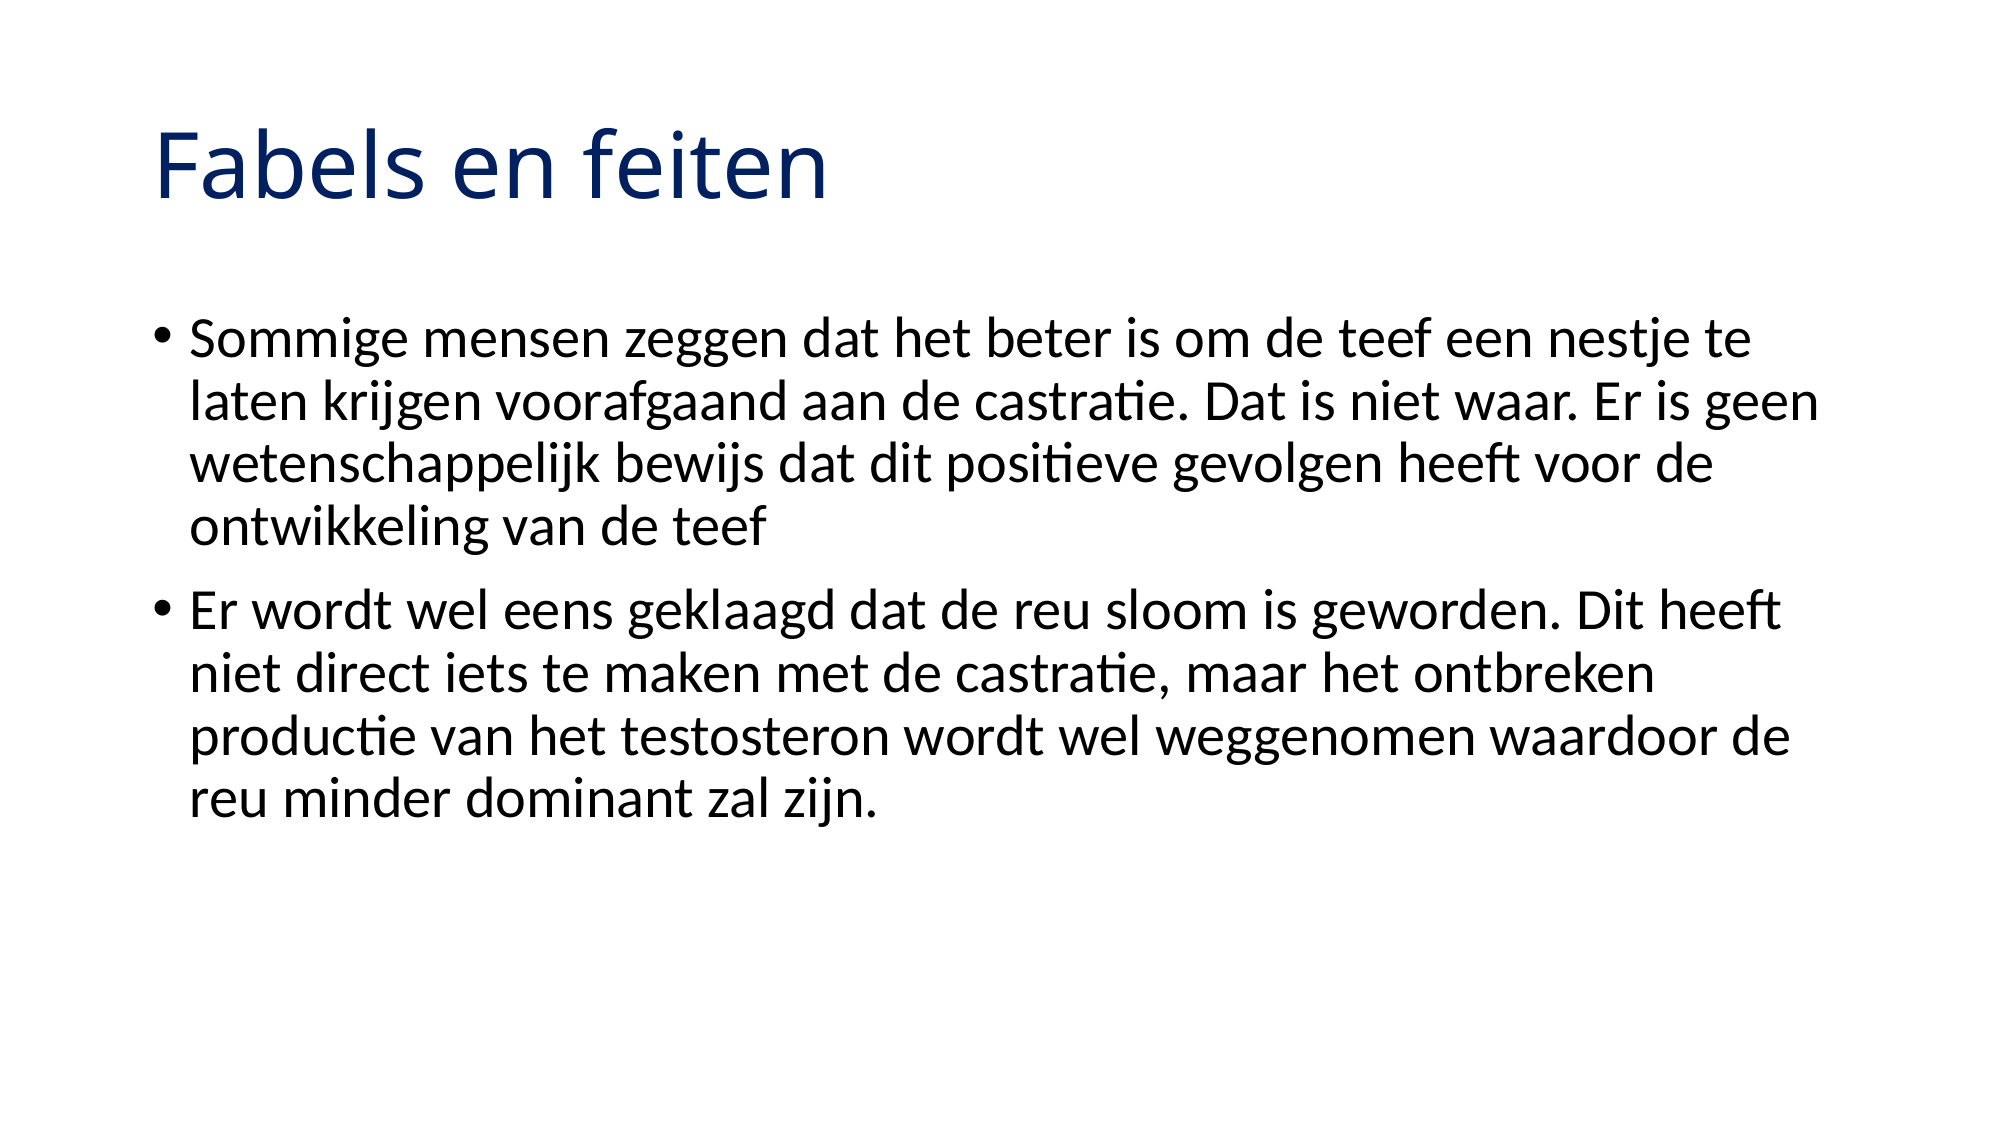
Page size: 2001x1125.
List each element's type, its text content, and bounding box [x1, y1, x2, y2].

title Fabels en feiten [137, 59, 1863, 278]
list Sommige mensen zeggen dat het beter is om de teef een nestje te laten krijgen voorafgaand aan de castratie. Dat is niet waar. Er is geen wetenschappelijk bewijs dat dit positieve gevolgen heeft voor de ontwikkeling van de teef Er wordt wel eens geklaagd dat de reu sloom is geworden. Dit heeft niet direct iets te maken met de castratie, maar het ontbreken productie van het testosteron wordt wel weggenomen waardoor de reu minder dominant zal zijn. [137, 299, 1863, 1014]
